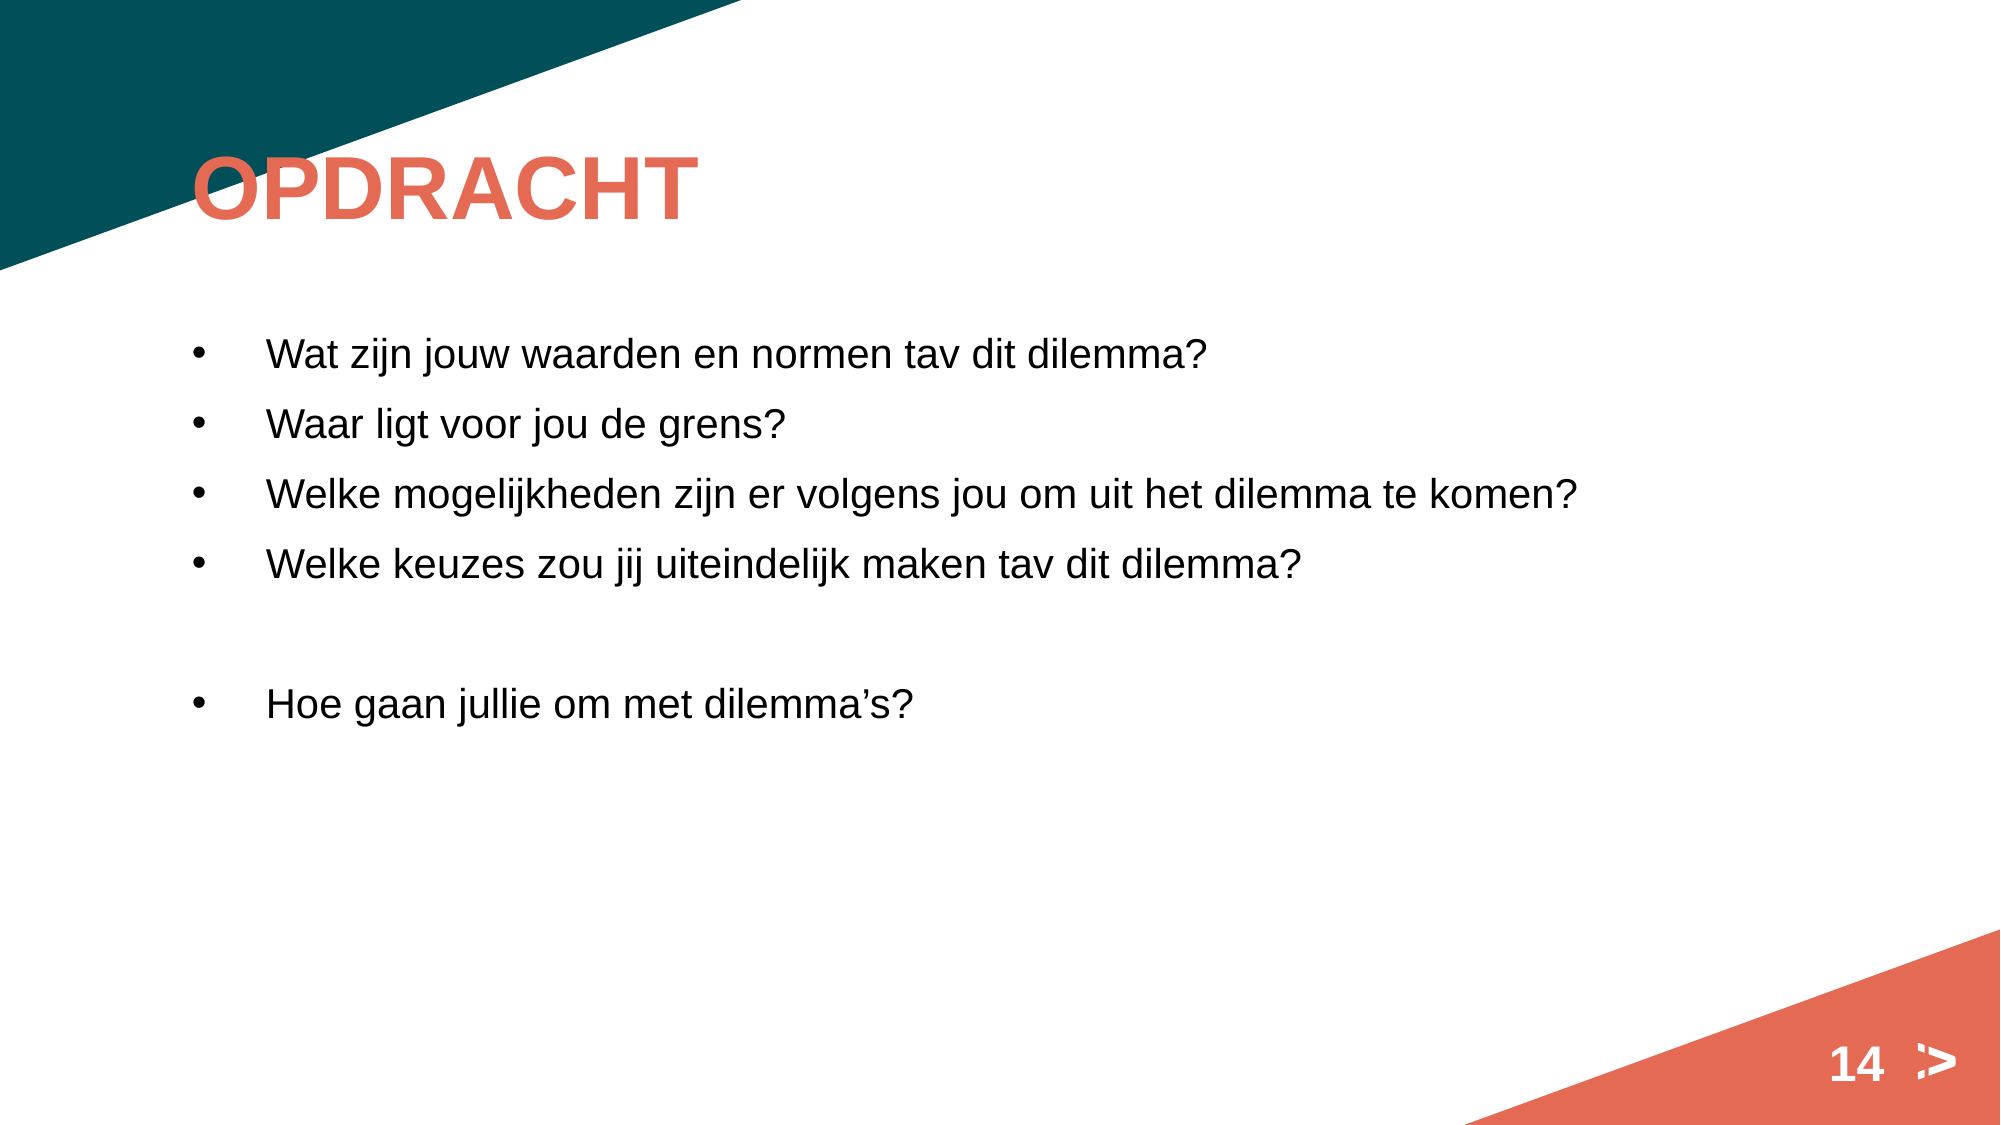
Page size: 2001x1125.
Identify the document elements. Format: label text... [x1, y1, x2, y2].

title opdracht [191, 147, 1746, 238]
list Wat zijn jouw waarden en normen tav dit dilemma? Waar ligt voor jou de grens? Welke mogelijkheden zijn er volgens jou om uit het dilemma te komen? Welke keuzes zou jij uiteindelijk maken tav dit dilemma? Hoe gaan jullie om met dilemma’s? [191, 307, 1746, 911]
slide_number 14 [1772, 1030, 1885, 1091]
